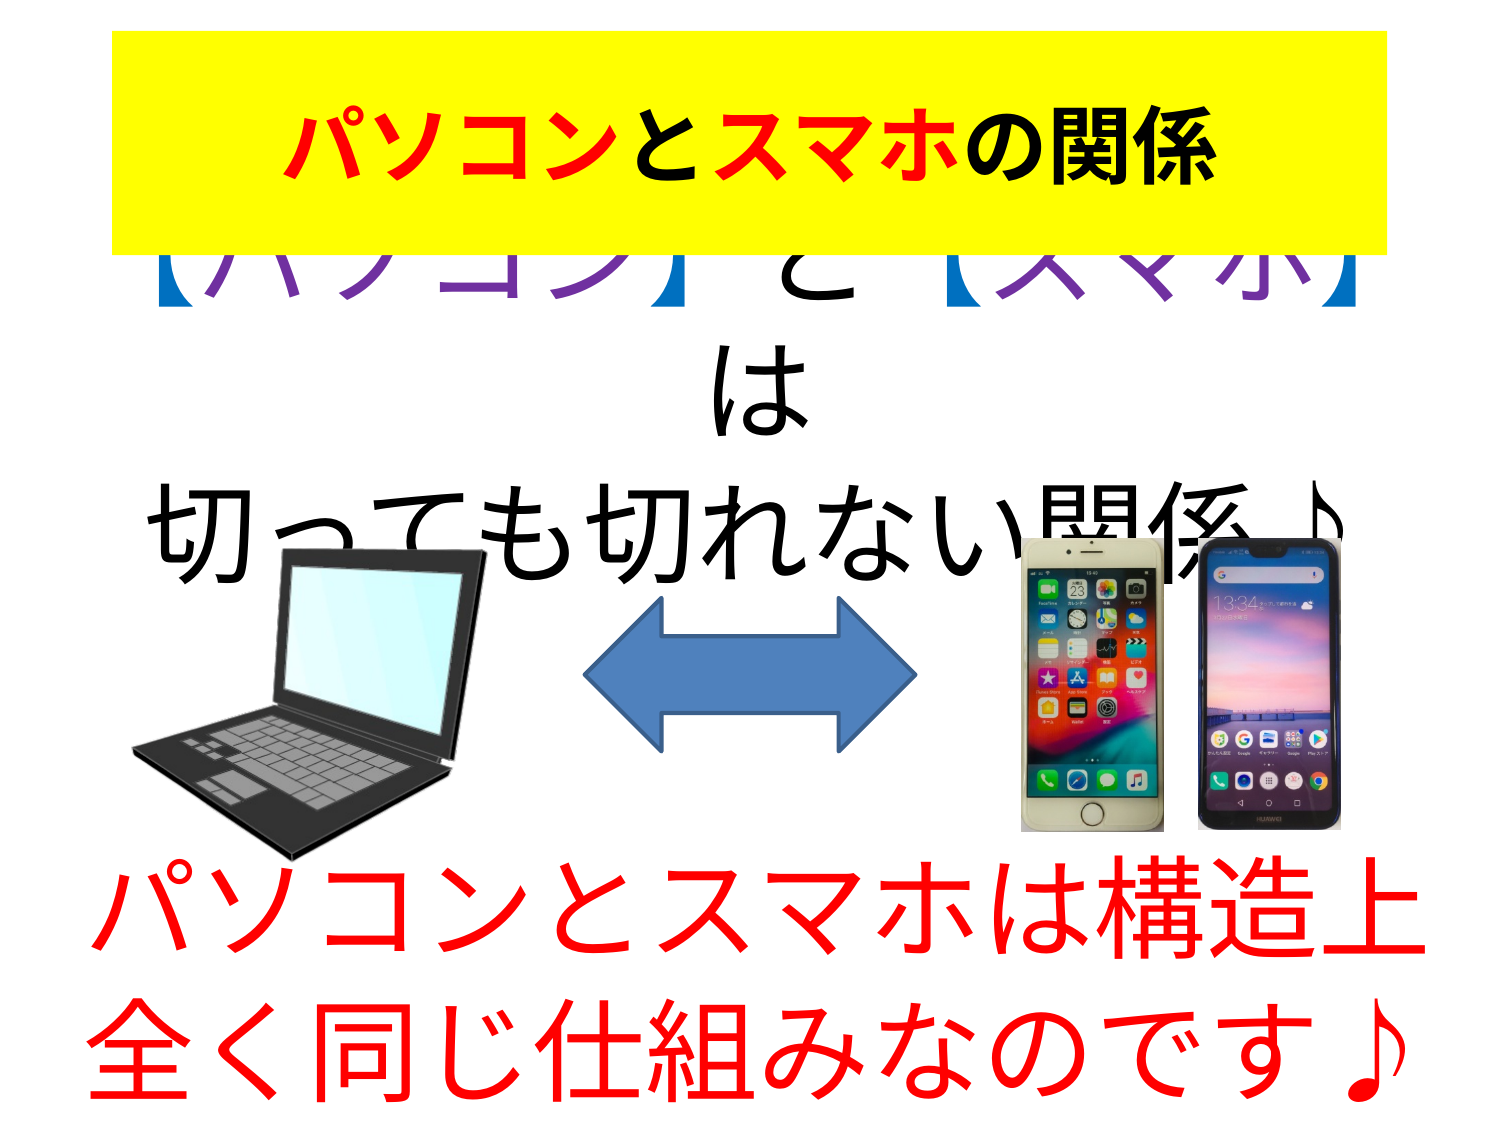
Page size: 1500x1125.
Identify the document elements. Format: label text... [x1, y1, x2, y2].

picture [1021, 538, 1164, 832]
text_box パソコンとスマホの関係 [112, 30, 1388, 256]
picture [1198, 538, 1341, 830]
text_box [582, 595, 918, 754]
text_box 【パソコン】と【スマホ】は 切っても切れない関係♪ [0, 255, 1499, 528]
text_box パソコンとスマホは構造上 全く同じ仕組みなのです♪ [0, 829, 1499, 1125]
picture [111, 538, 503, 872]
